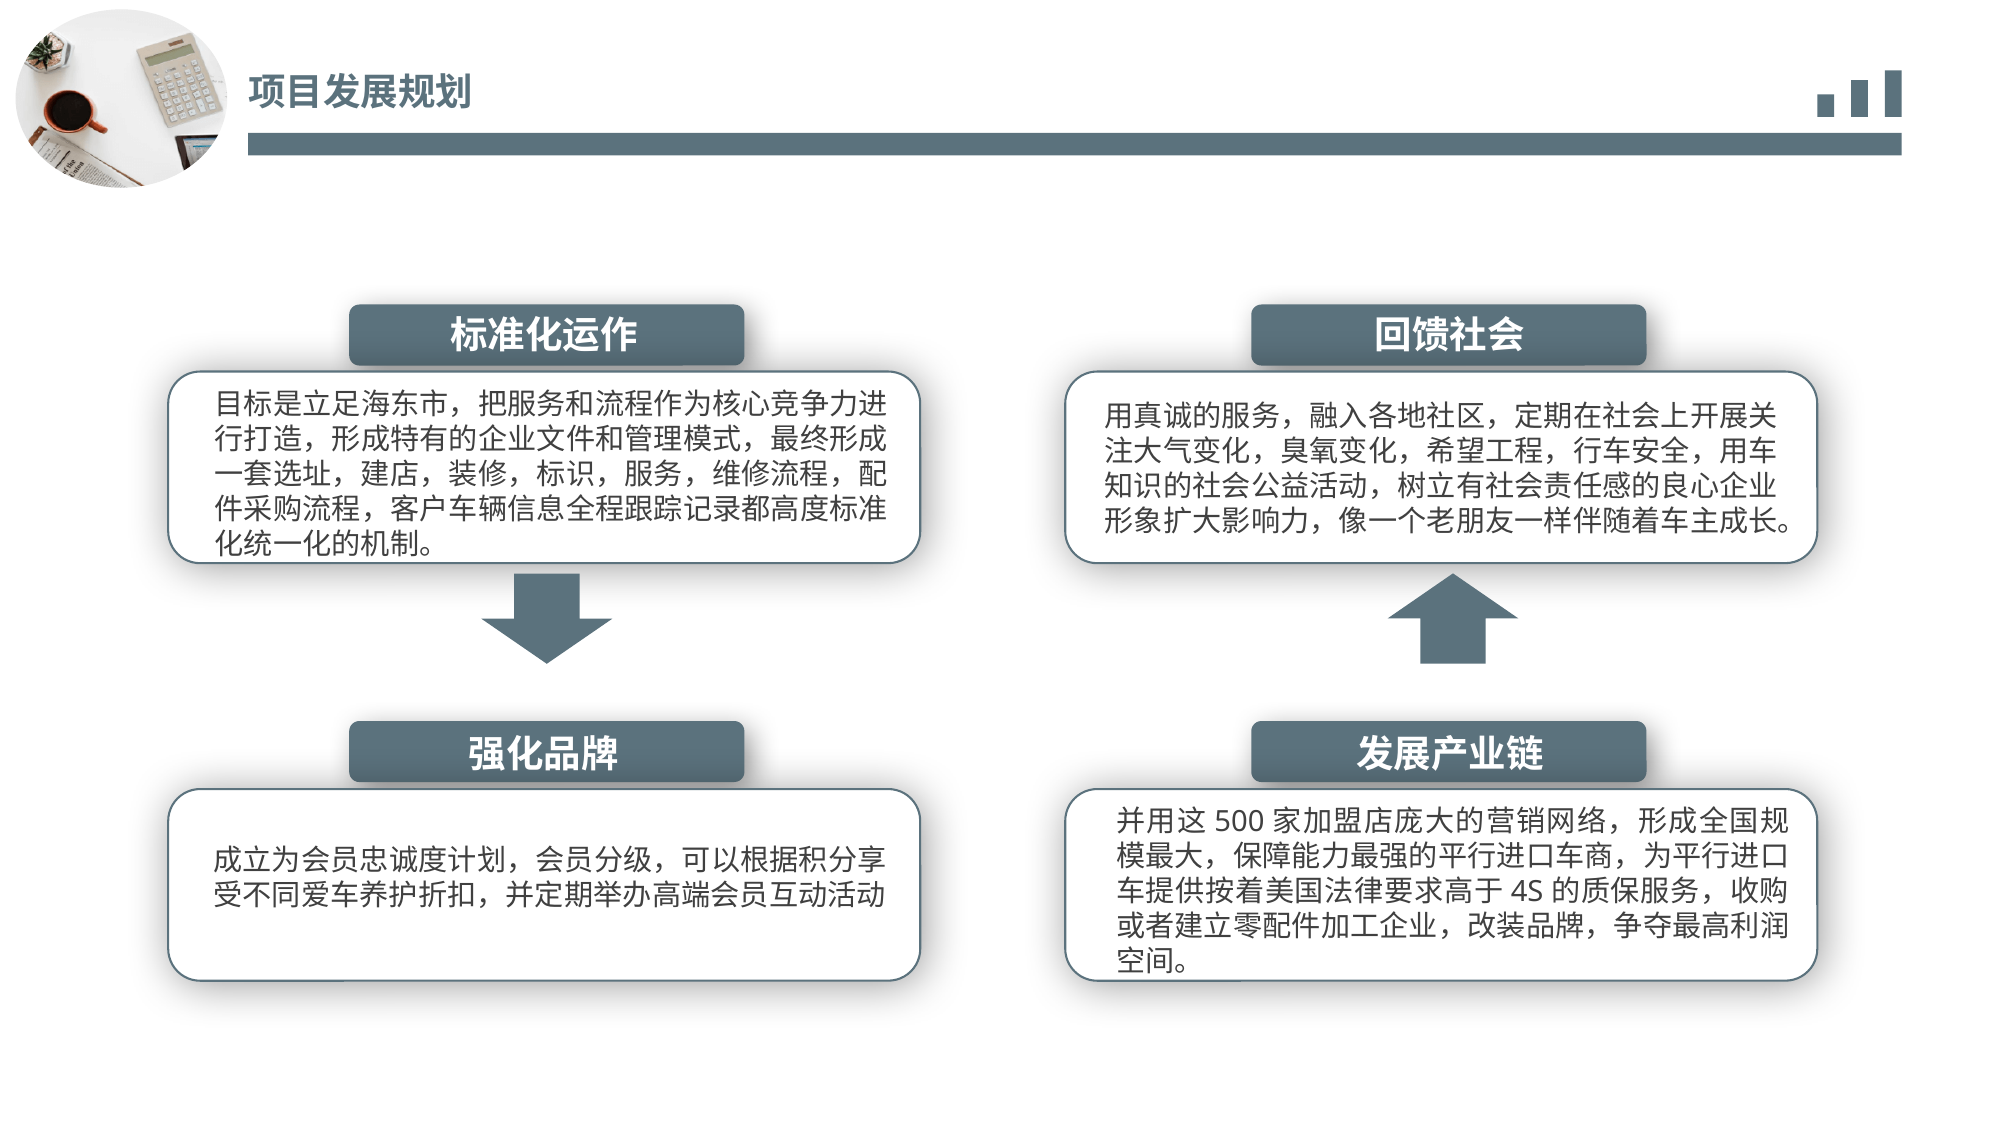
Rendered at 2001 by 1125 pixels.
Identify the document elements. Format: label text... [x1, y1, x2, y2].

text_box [168, 280, 921, 609]
text_box [14, 8, 229, 189]
text_box [1419, 621, 1487, 665]
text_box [168, 699, 921, 1064]
text_box [247, 132, 1903, 156]
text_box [1065, 699, 1818, 1026]
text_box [1065, 280, 1818, 621]
text_box [478, 609, 616, 666]
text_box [1817, 70, 1902, 117]
text_box 项目发展规划 [233, 60, 489, 121]
